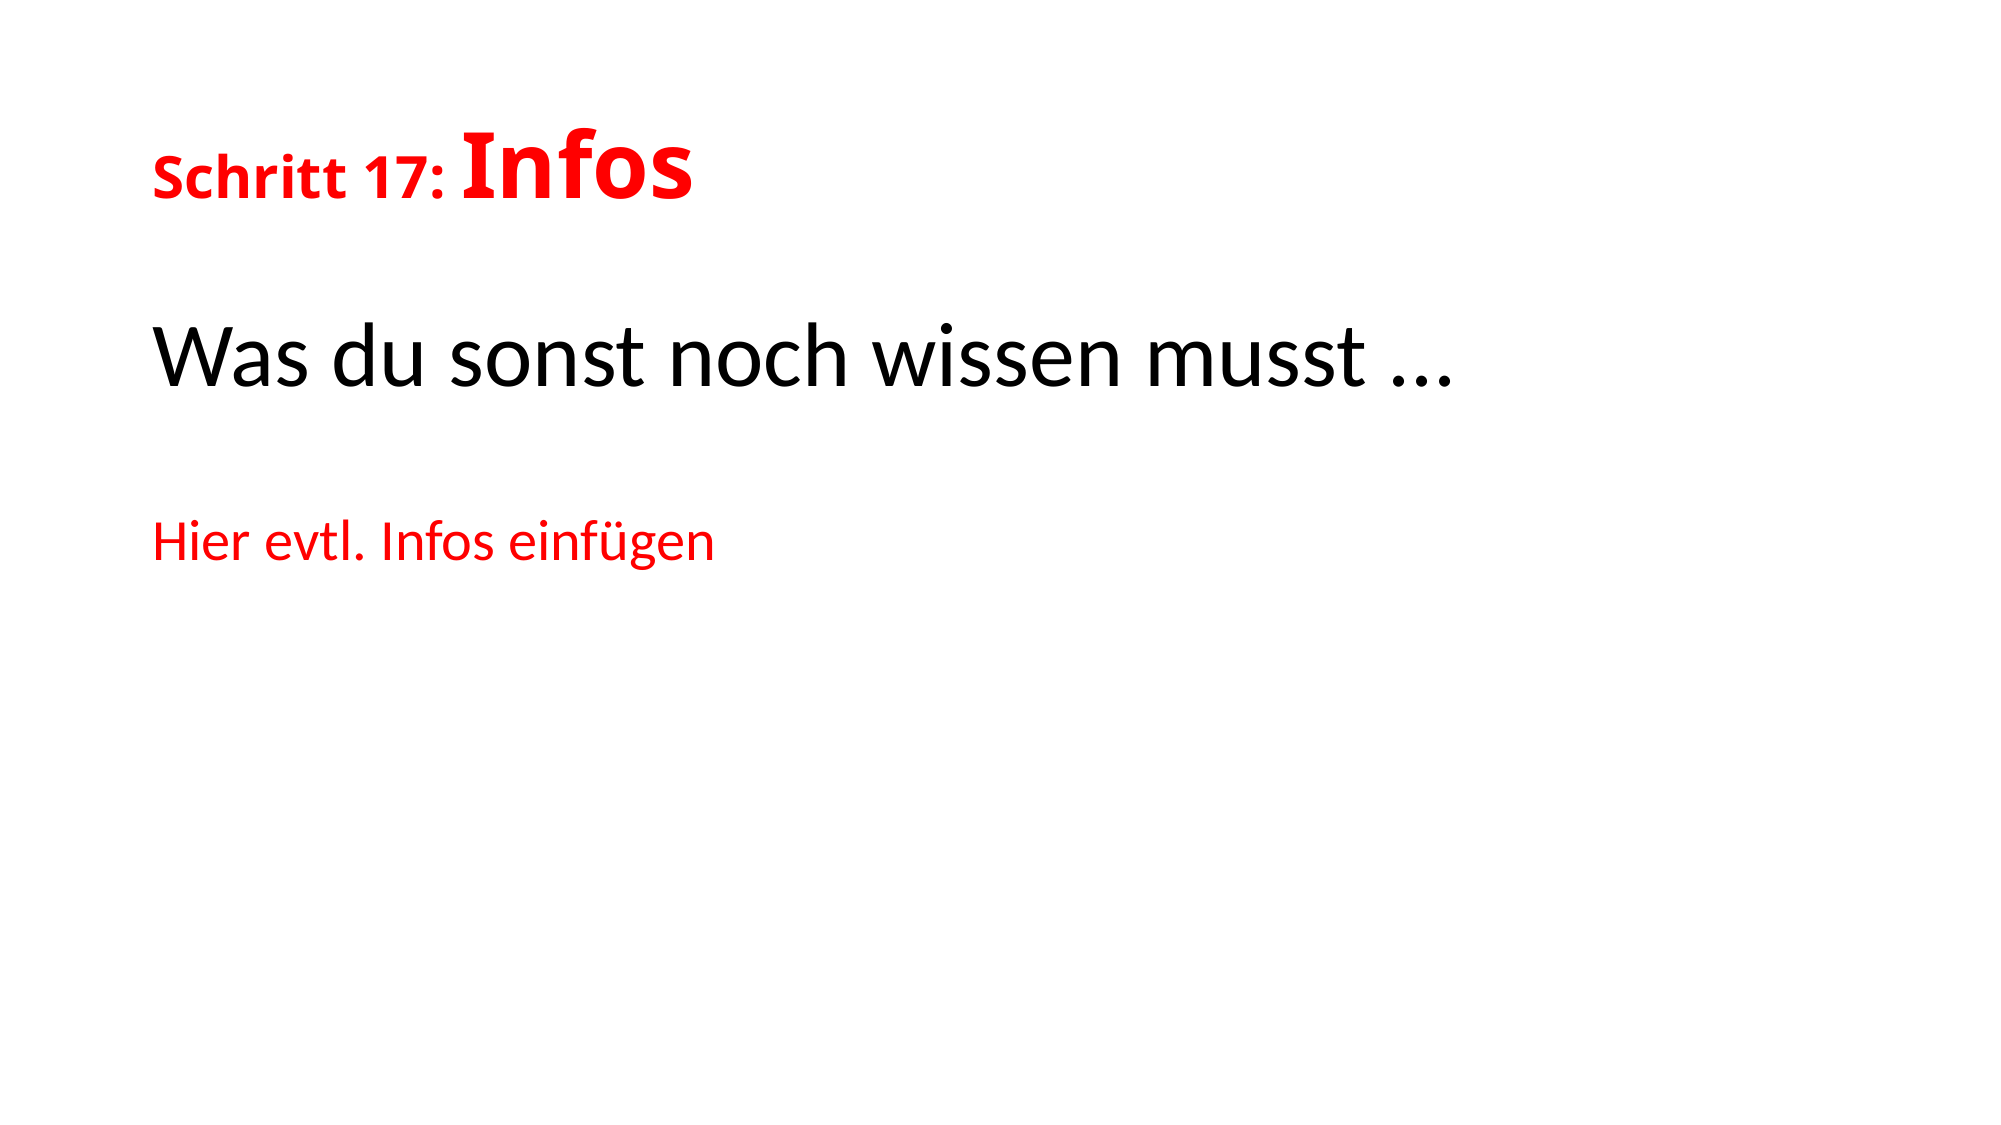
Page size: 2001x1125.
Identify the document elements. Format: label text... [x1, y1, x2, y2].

list Was du sonst noch wissen musst ... Hier evtl. Infos einfügen [137, 299, 1863, 1014]
title Schritt 17: Infos [137, 59, 1863, 278]
